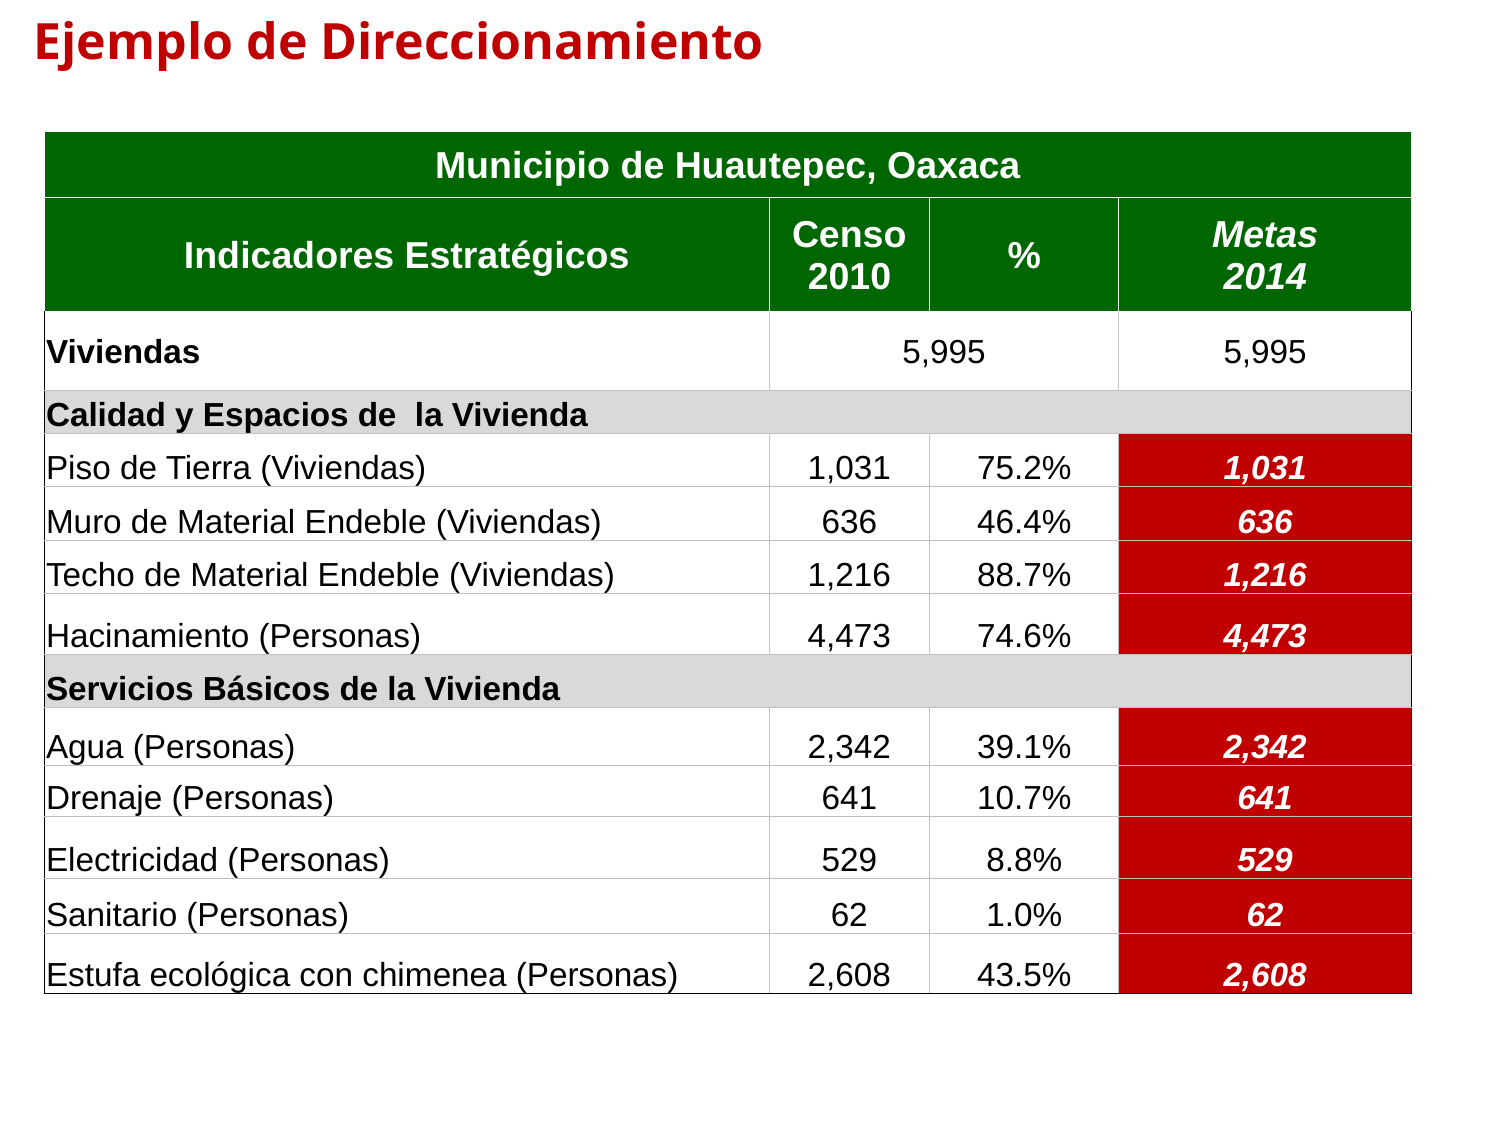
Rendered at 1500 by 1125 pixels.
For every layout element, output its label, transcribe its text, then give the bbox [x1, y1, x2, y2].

table_cell 46.4% [930, 487, 1118, 540]
table_cell 1.0% [930, 879, 1118, 933]
table_cell 636 [770, 487, 929, 540]
table_cell 1,031 [770, 434, 929, 486]
table_cell Techo de Material Endeble (Viviendas) [45, 541, 769, 593]
table_cell Metas 2014 [1119, 198, 1411, 311]
table_cell Sanitario (Personas) [45, 879, 769, 933]
table_cell 39.1% [930, 708, 1118, 765]
table_cell 1,216 [1119, 541, 1411, 593]
table_cell Servicios Básicos de la Vivienda [45, 655, 1411, 707]
table_cell 1,031 [1119, 434, 1411, 486]
table_cell 10.7% [930, 766, 1118, 816]
table_cell Estufa ecológica con chimenea (Personas) [45, 934, 769, 993]
table_cell 43.5% [930, 934, 1118, 993]
table_cell 74.6% [930, 594, 1118, 654]
table_cell 1,216 [770, 541, 929, 593]
table_cell Electricidad (Personas) [45, 817, 769, 878]
table_cell 529 [770, 817, 929, 878]
table_cell 2,342 [1119, 708, 1411, 765]
table_cell % [930, 198, 1118, 311]
table_header Municipio de Huautepec, Oaxaca [45, 132, 1411, 197]
table_cell 5,995 [770, 312, 1118, 390]
table_cell 641 [770, 766, 929, 816]
table_cell 636 [1119, 487, 1411, 540]
table_cell Drenaje (Personas) [45, 766, 769, 816]
table_cell Calidad y Espacios de la Vivienda [45, 391, 1411, 433]
table_cell Piso de Tierra (Viviendas) [45, 434, 769, 486]
table_cell 88.7% [930, 541, 1118, 593]
table_cell Muro de Material Endeble (Viviendas) [45, 487, 769, 540]
table_cell Agua (Personas) [45, 708, 769, 765]
table_cell 62 [1119, 879, 1411, 933]
table_cell 8.8% [930, 817, 1118, 878]
table_cell 2,608 [1119, 934, 1411, 993]
text_box Ejemplo de Direccionamiento [18, 2, 1260, 77]
table_cell Hacinamiento (Personas) [45, 594, 769, 654]
table_cell 2,342 [770, 708, 929, 765]
table_cell Censo 2010 [770, 198, 929, 311]
table_cell Indicadores Estratégicos [45, 198, 769, 311]
table_cell 62 [770, 879, 929, 933]
table_cell 529 [1119, 817, 1411, 878]
table_cell 5,995 [1119, 312, 1411, 390]
table_cell 641 [1119, 766, 1411, 816]
table_cell 4,473 [770, 594, 929, 654]
table_cell Viviendas [45, 312, 769, 390]
table_cell 2,608 [770, 934, 929, 993]
table_cell 75.2% [930, 434, 1118, 486]
table_cell 4,473 [1119, 594, 1411, 654]
